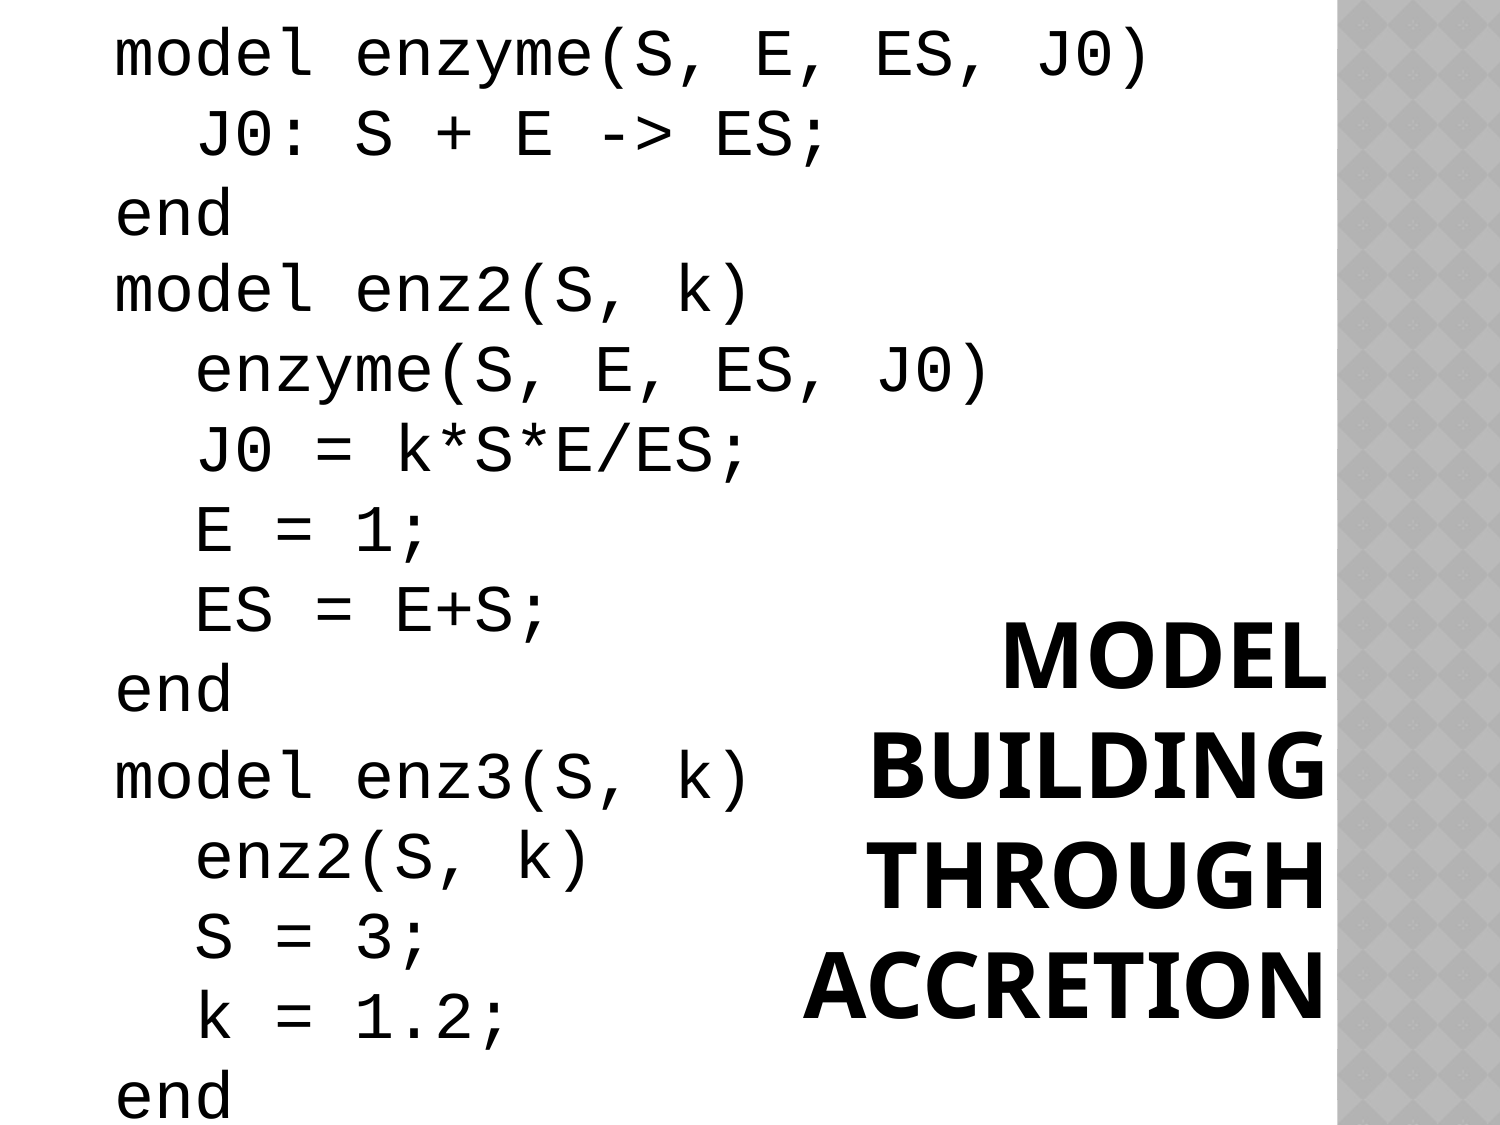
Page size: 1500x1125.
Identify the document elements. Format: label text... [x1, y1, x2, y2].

text_box model enz3(S, k) enz2(S, k) S = 3; k = 1.2; end [99, 732, 1463, 1125]
text_box model enzyme(S, E, ES, J0) J0: S + E -> ES; end [99, 1, 1463, 237]
text_box model enz2(S, k) enzyme(S, E, ES, J0) J0 = k*S*E/ES; E = 1; ES = E+S; end [99, 237, 1463, 732]
title Model Building through accretion [781, 587, 1338, 1038]
